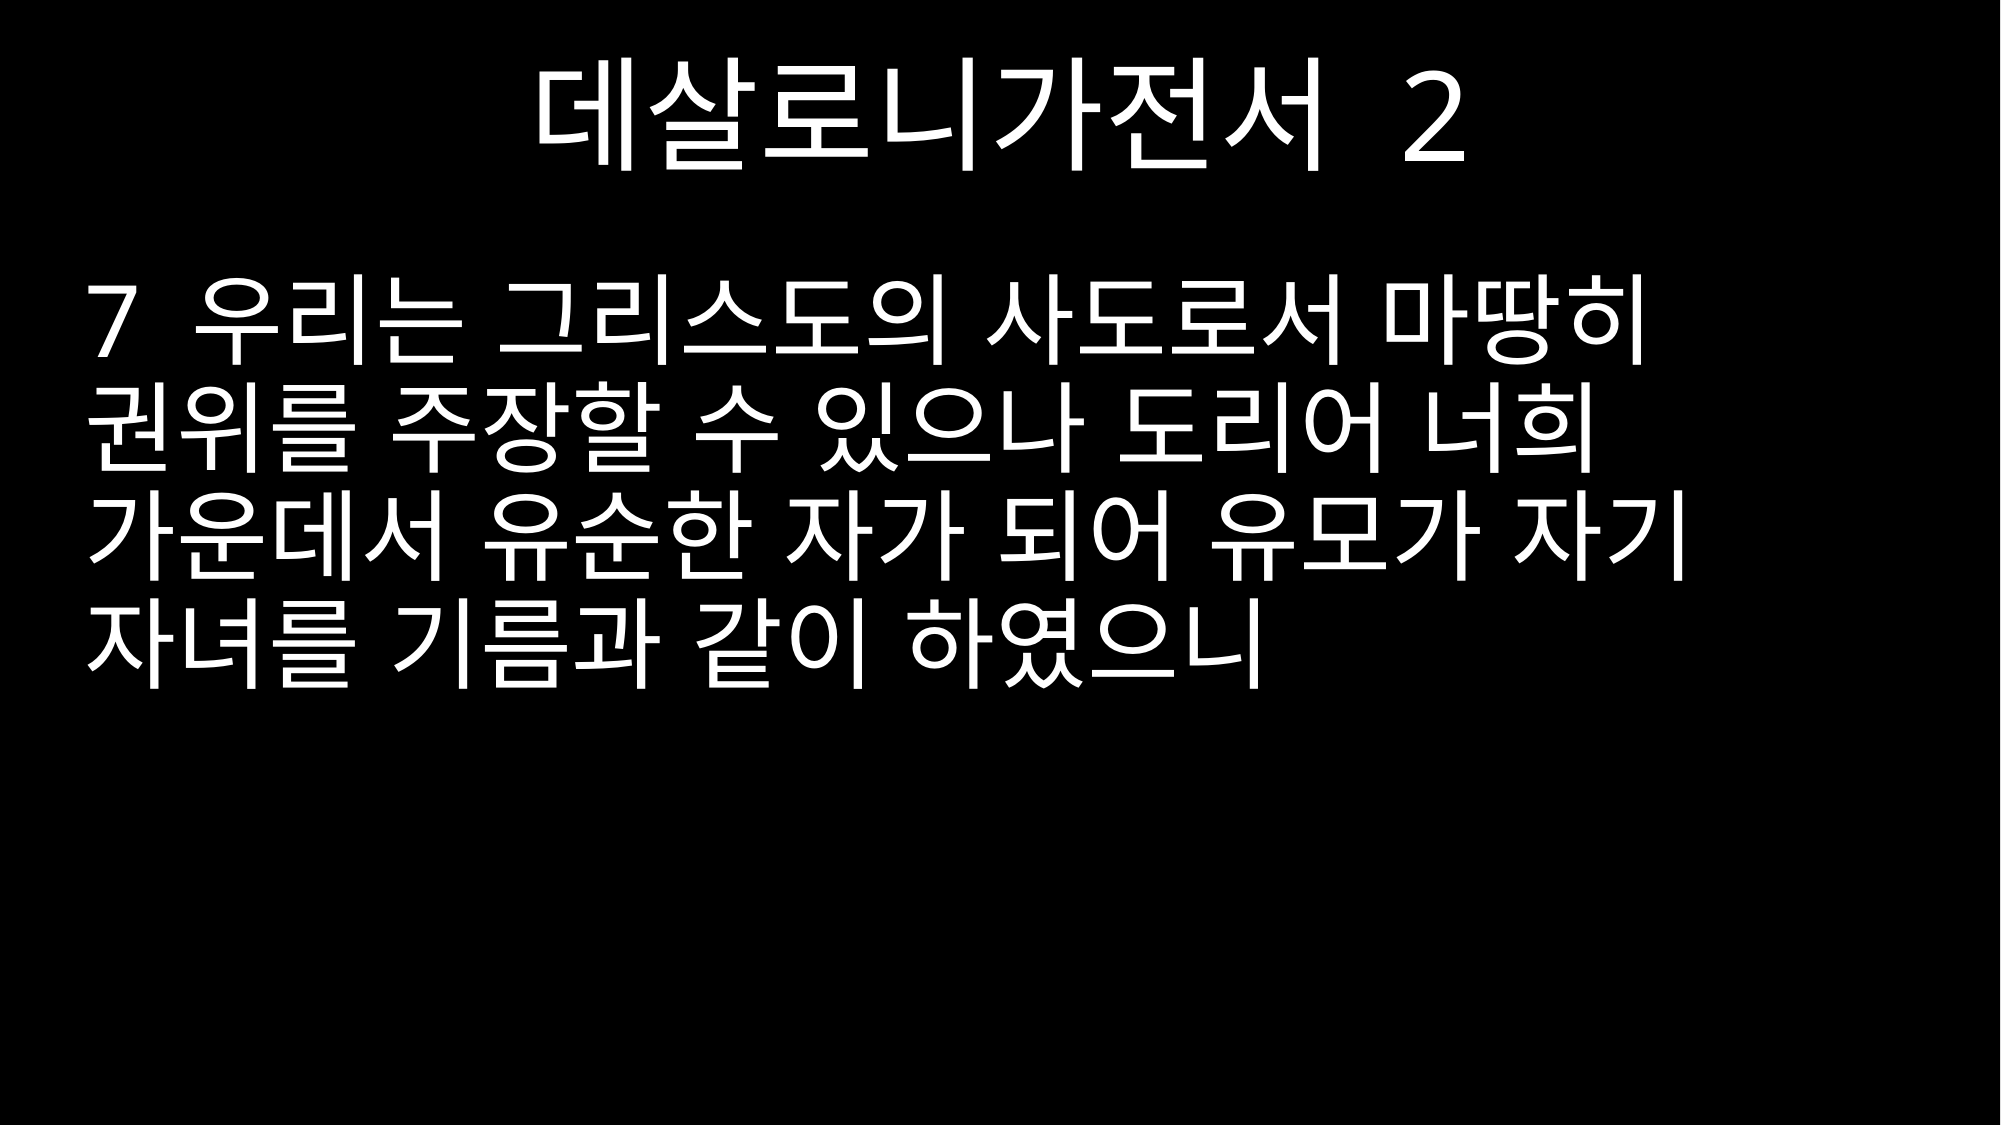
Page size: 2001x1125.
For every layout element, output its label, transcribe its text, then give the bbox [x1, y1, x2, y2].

list 7 우리는 그리스도의 사도로서 마땅히 권위를 주장할 수 있으나 도리어 너희 가운데서 유순한 자가 되어 유모가 자기 자녀를 기름과 같이 하였으니 [69, 263, 1953, 423]
footer 데살로니가전서 2 [0, 32, 2000, 192]
picture [0, 0, 2001, 1125]
